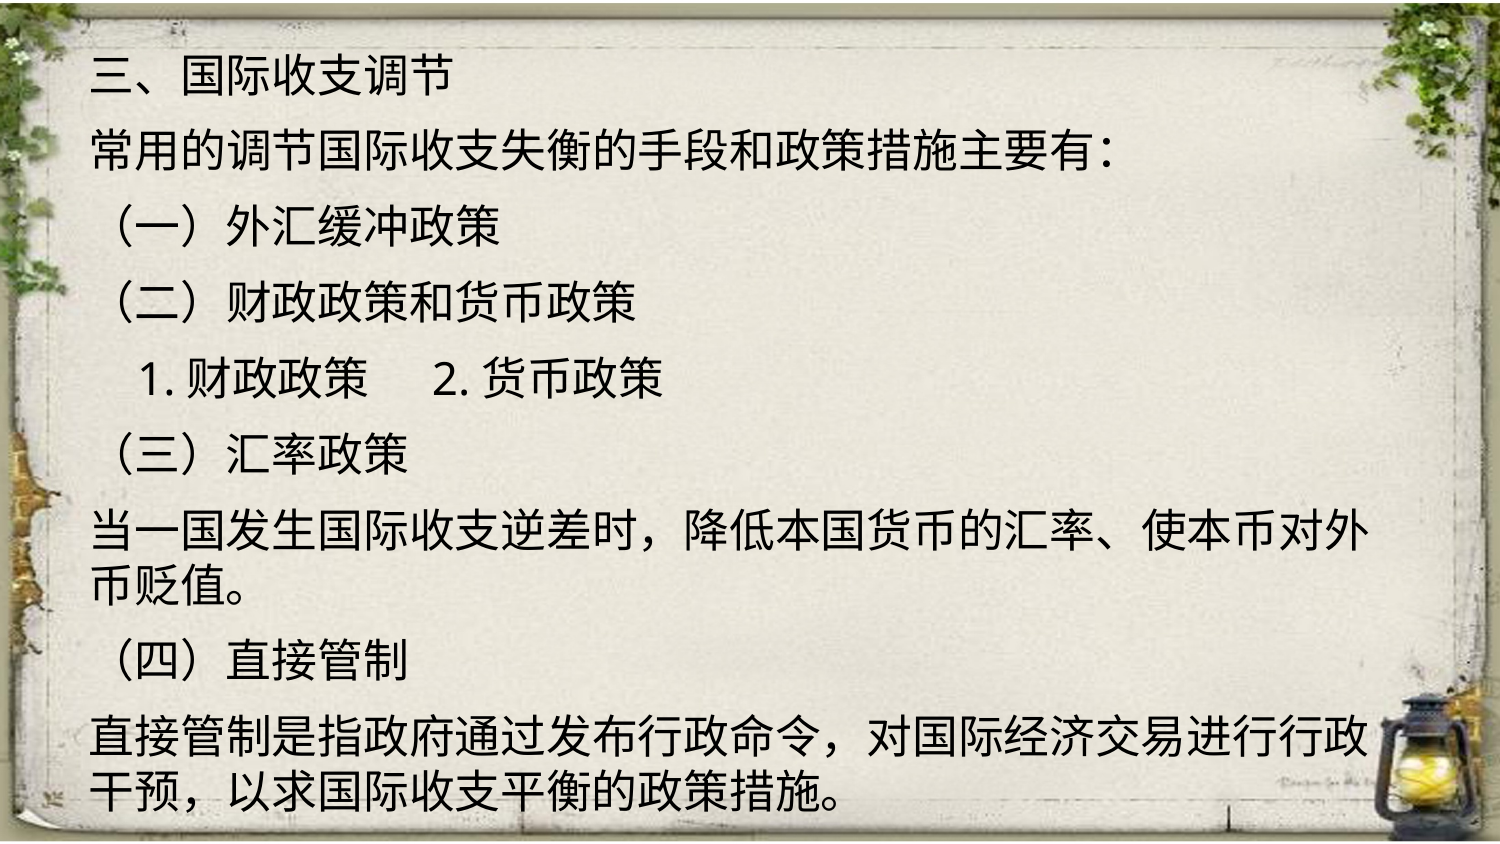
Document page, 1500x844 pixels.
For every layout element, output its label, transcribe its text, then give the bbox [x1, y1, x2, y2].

picture [0, 0, 1500, 844]
list 三、国际收支调节 常用的调节国际收支失衡的手段和政策措施主要有： （一）外汇缓冲政策 （二）财政政策和货币政策 1.财政政策 2.货币政策 （三）汇率政策 当一国发生国际收支逆差时，降低本国货币的汇率、使本币对外币贬值。 （四）直接管制 直接管制是指政府通过发布行政命令，对国际经济交易进行行政干预，以求国际收支平衡的政策措施。 [74, 38, 1397, 671]
